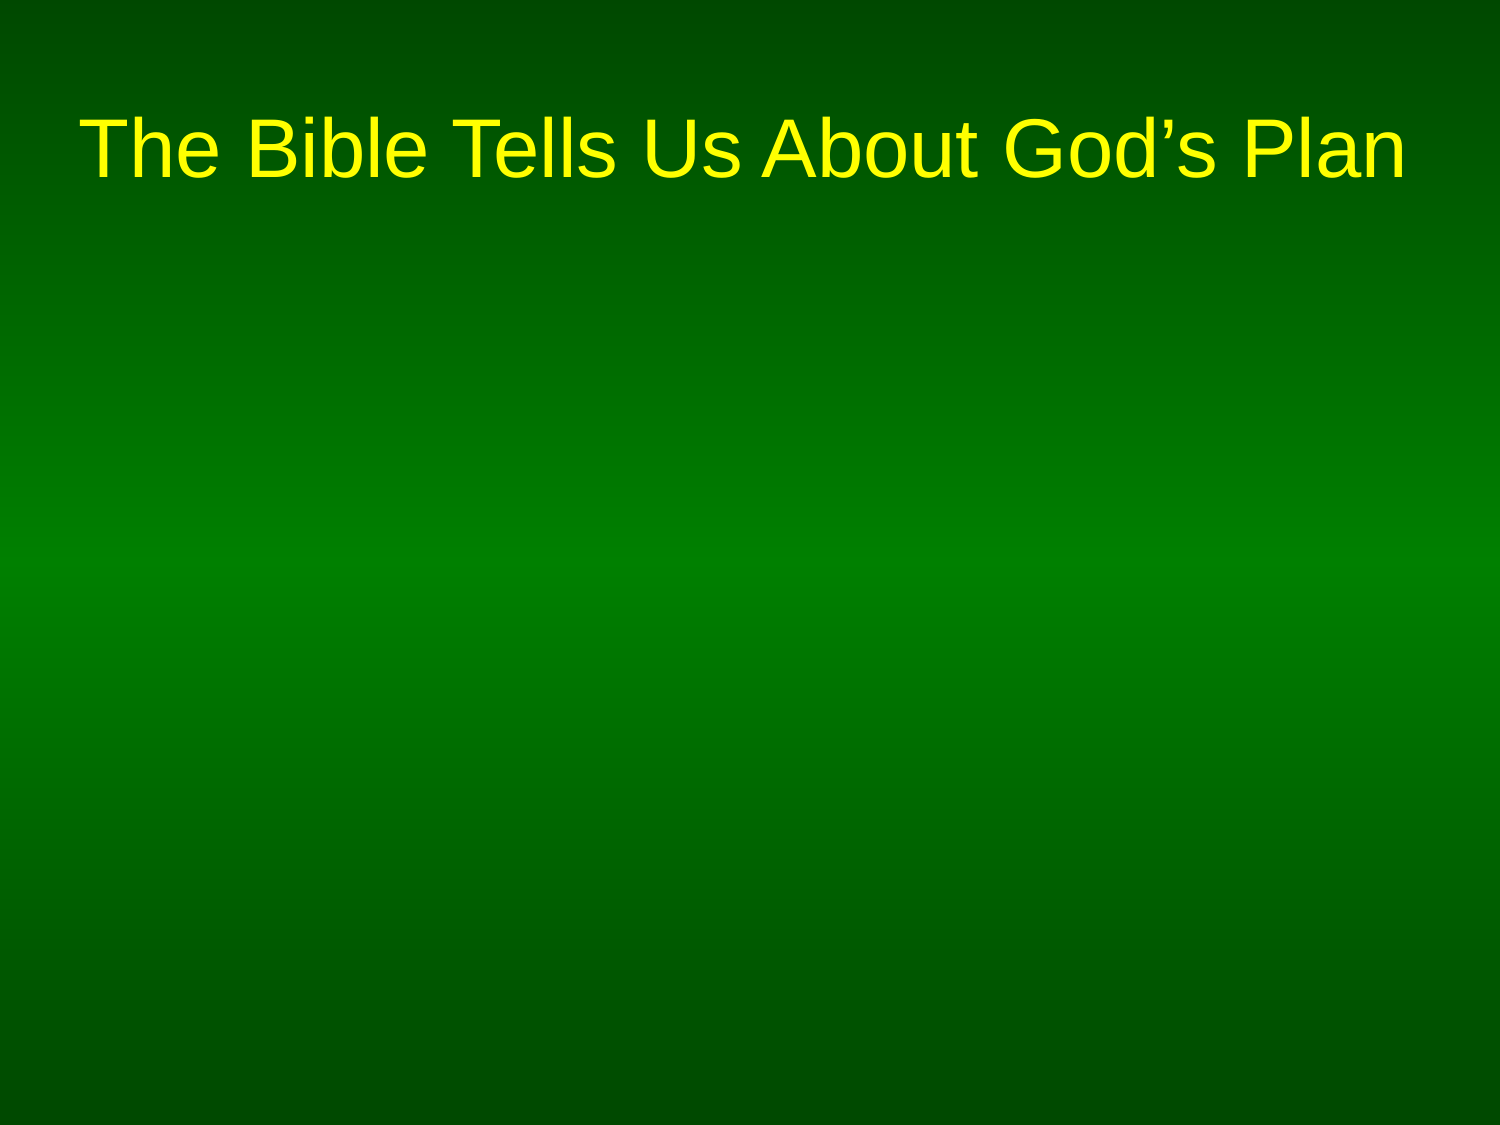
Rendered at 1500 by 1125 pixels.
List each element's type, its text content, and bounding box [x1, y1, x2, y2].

title The Bible Tells Us About God’s Plan [50, 50, 1438, 238]
